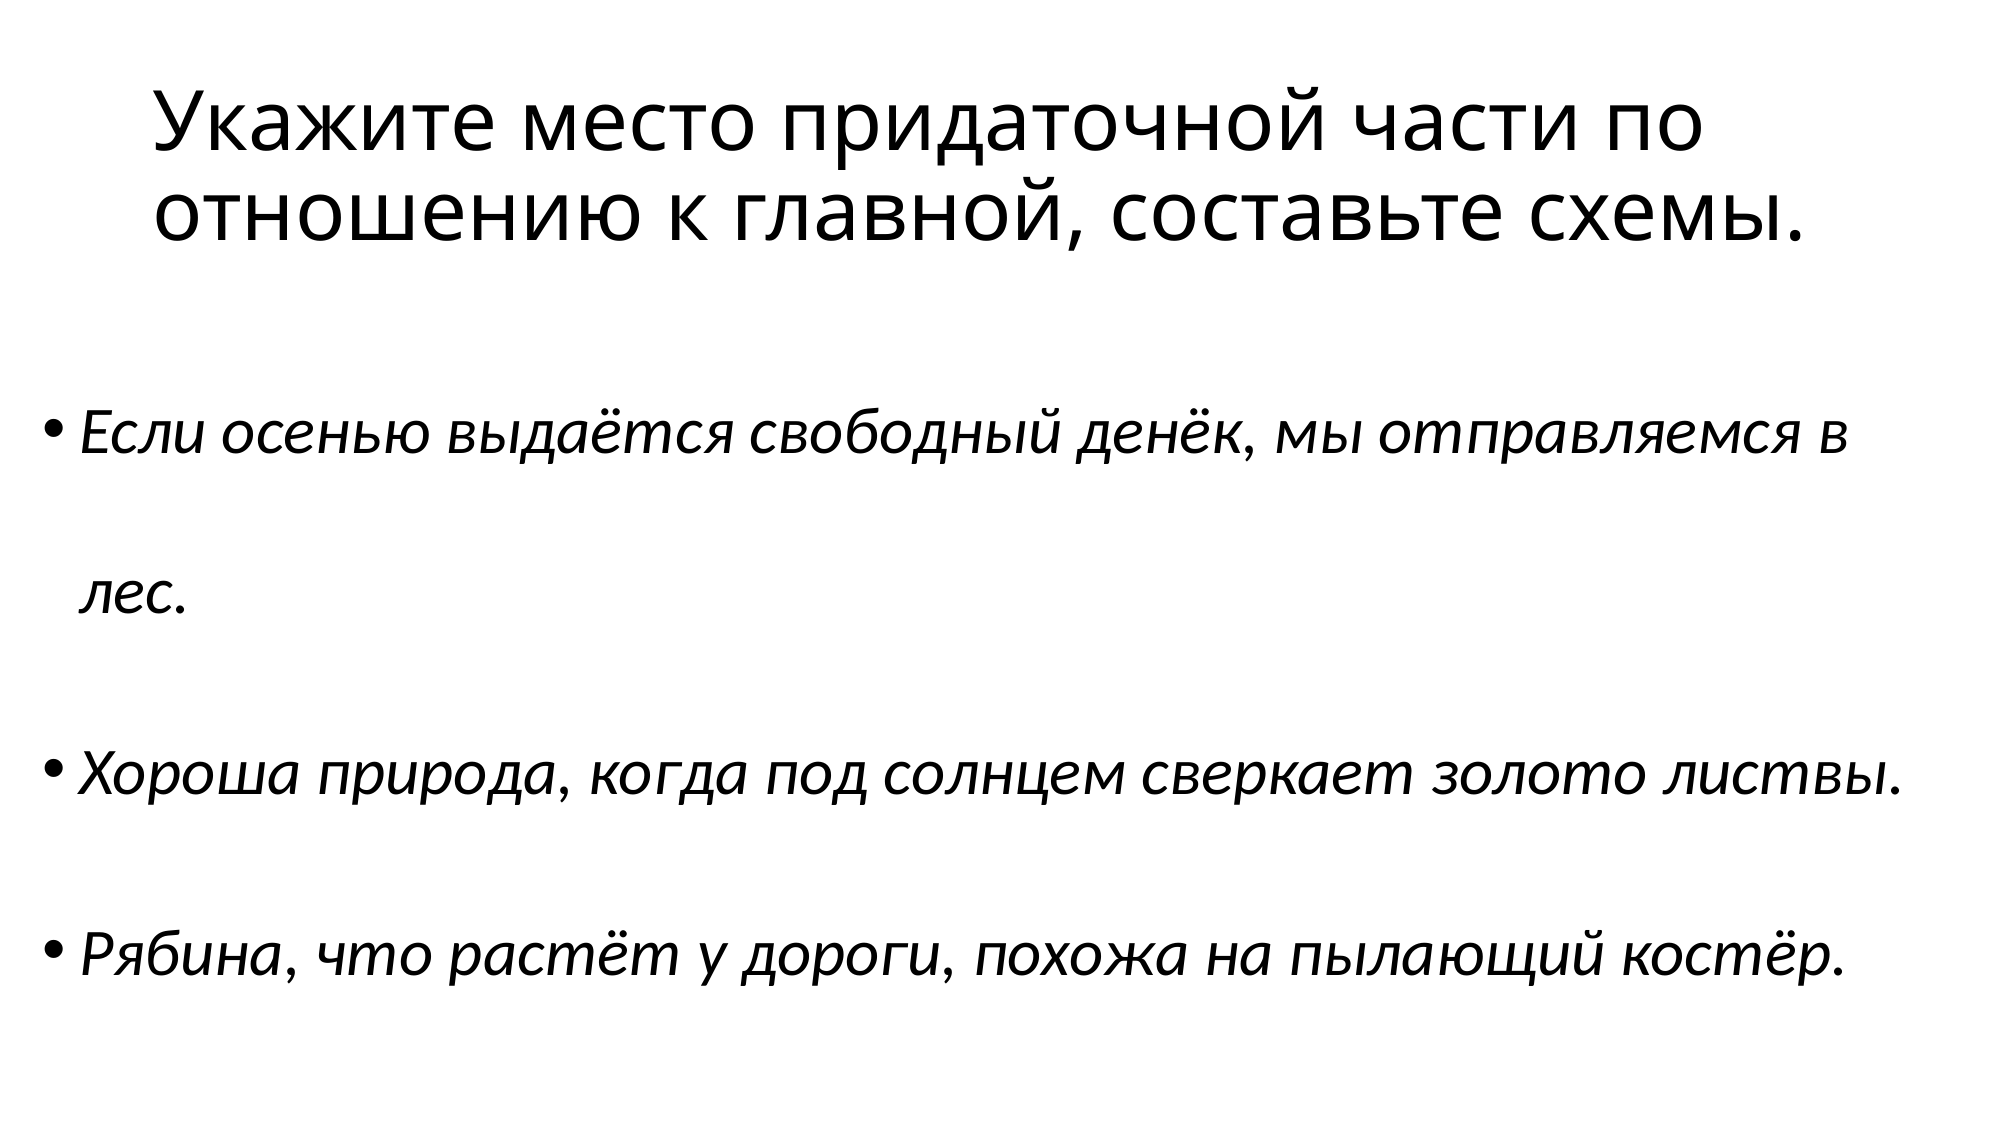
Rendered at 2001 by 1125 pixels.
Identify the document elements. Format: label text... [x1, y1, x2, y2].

list Если осенью выдаётся свободный денёк, мы отправляемся в лес. Хороша природа, когда под солнцем сверкает золото листвы. Рябина, что растёт у дороги, похожа на пылающий костёр. [27, 299, 1963, 1070]
title Укажите место придаточной части по отношению к главной, составьте схемы. [137, 59, 1863, 278]
